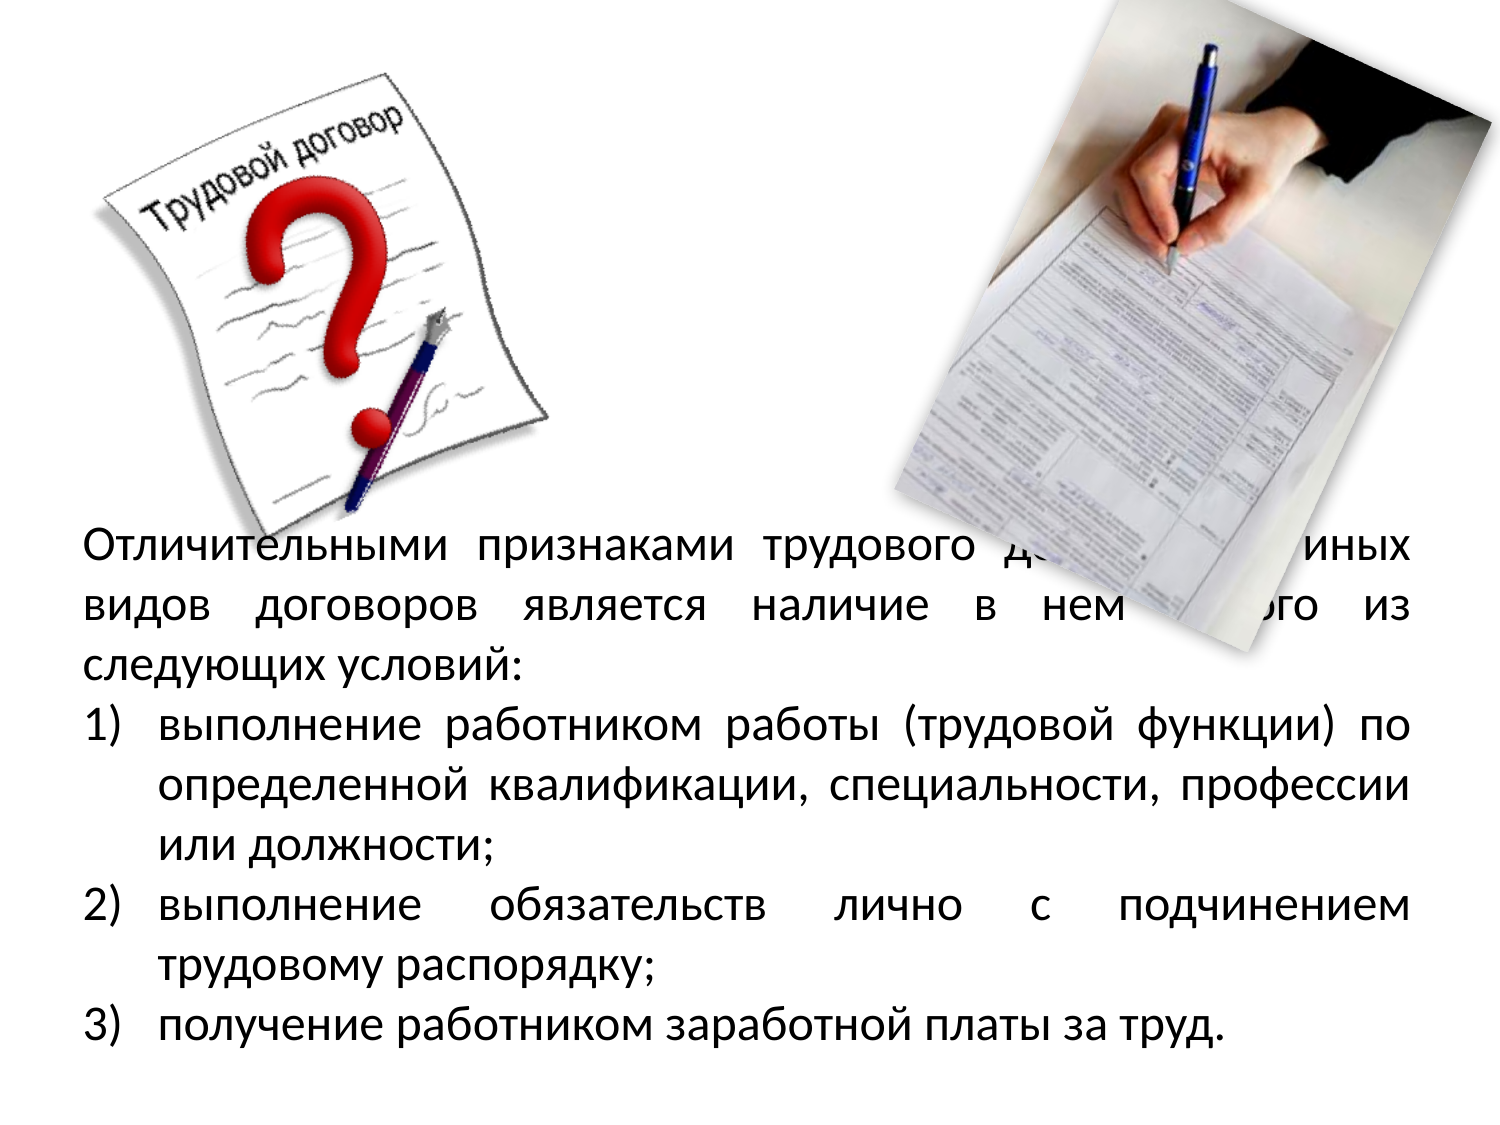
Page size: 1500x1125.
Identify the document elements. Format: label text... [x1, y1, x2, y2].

picture [895, 0, 1491, 651]
text_box Отличительными признаками трудового договора от иных видов договоров является наличие в нем одного из следующих условий: выполнение работником работы (трудовой функции) по определенной квалификации, специальности, профессии или должности; выполнение обязательств лично с подчинением трудовому распорядку; получение работником заработной платы за труд. [68, 503, 1427, 1059]
picture [70, 42, 593, 507]
